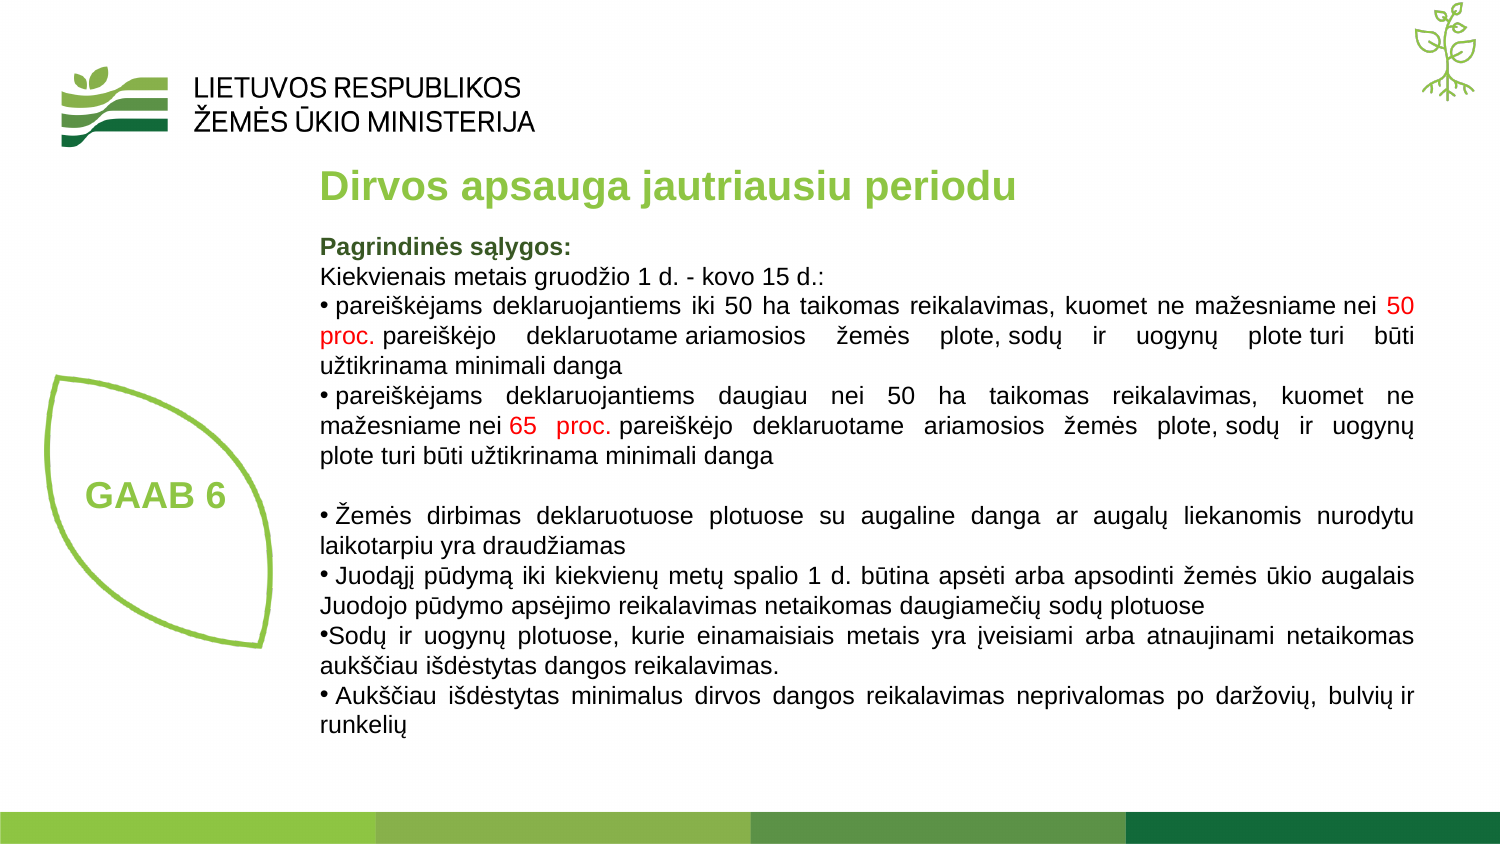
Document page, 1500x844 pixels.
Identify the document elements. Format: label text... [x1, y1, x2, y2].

picture [0, 0, 1500, 844]
text_box Dirvos apsauga jautriausiu periodu​ [304, 151, 1284, 217]
text_box Pagrindinės sąlygos:​ Kiekvienais metais gruodžio 1 d. - kovo 15 d.:​ pareiškėjams deklaruojantiems iki 50 ha taikomas reikalavimas, kuomet ne mažesniame nei 50 proc. pareiškėjo deklaruotame ariamosios žemės plote, sodų ir uogynų plote turi būti užtikrinama minimali danga​ pareiškėjams deklaruojantiems daugiau nei 50 ha taikomas reikalavimas, kuomet ne mažesniame nei 65 proc. pareiškėjo deklaruotame ariamosios žemės plote, sodų ir uogynų plote turi būti užtikrinama minimali danga​ ​ Žemės dirbimas deklaruotuose plotuose su augaline danga ar augalų liekanomis nurodytu laikotarpiu yra draudžiamas​ Juodąjį pūdymą iki kiekvienų metų spalio 1 d. būtina apsėti arba apsodinti žemės ūkio augalais Juodojo pūdymo apsėjimo reikalavimas netaikomas daugiamečių sodų plotuose​ Sodų ir uogynų plotuose, kurie einamaisiais metais yra įveisiami arba atnaujinami netaikomas aukščiau išdėstytas dangos reikalavimas. Aukščiau išdėstytas minimalus dirvos dangos reikalavimas neprivalomas po daržovių, bulvių ir runkelių [304, 222, 1430, 747]
